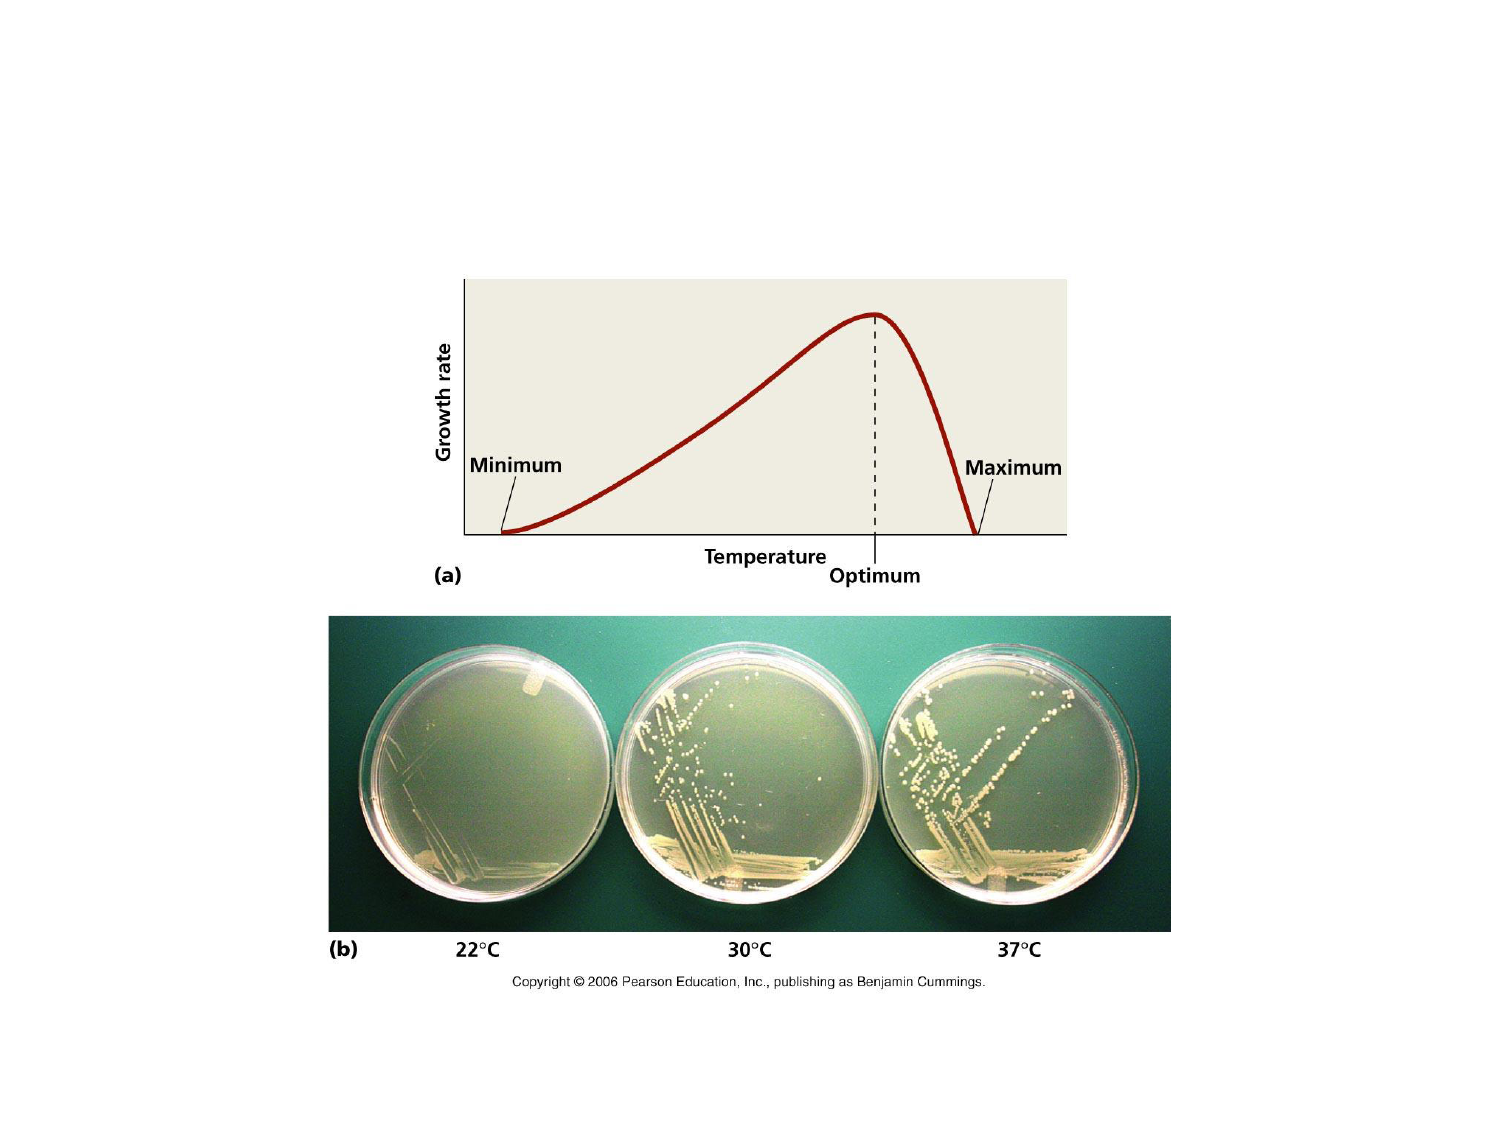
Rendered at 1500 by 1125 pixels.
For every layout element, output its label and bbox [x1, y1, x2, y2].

list [309, 262, 1191, 1006]
